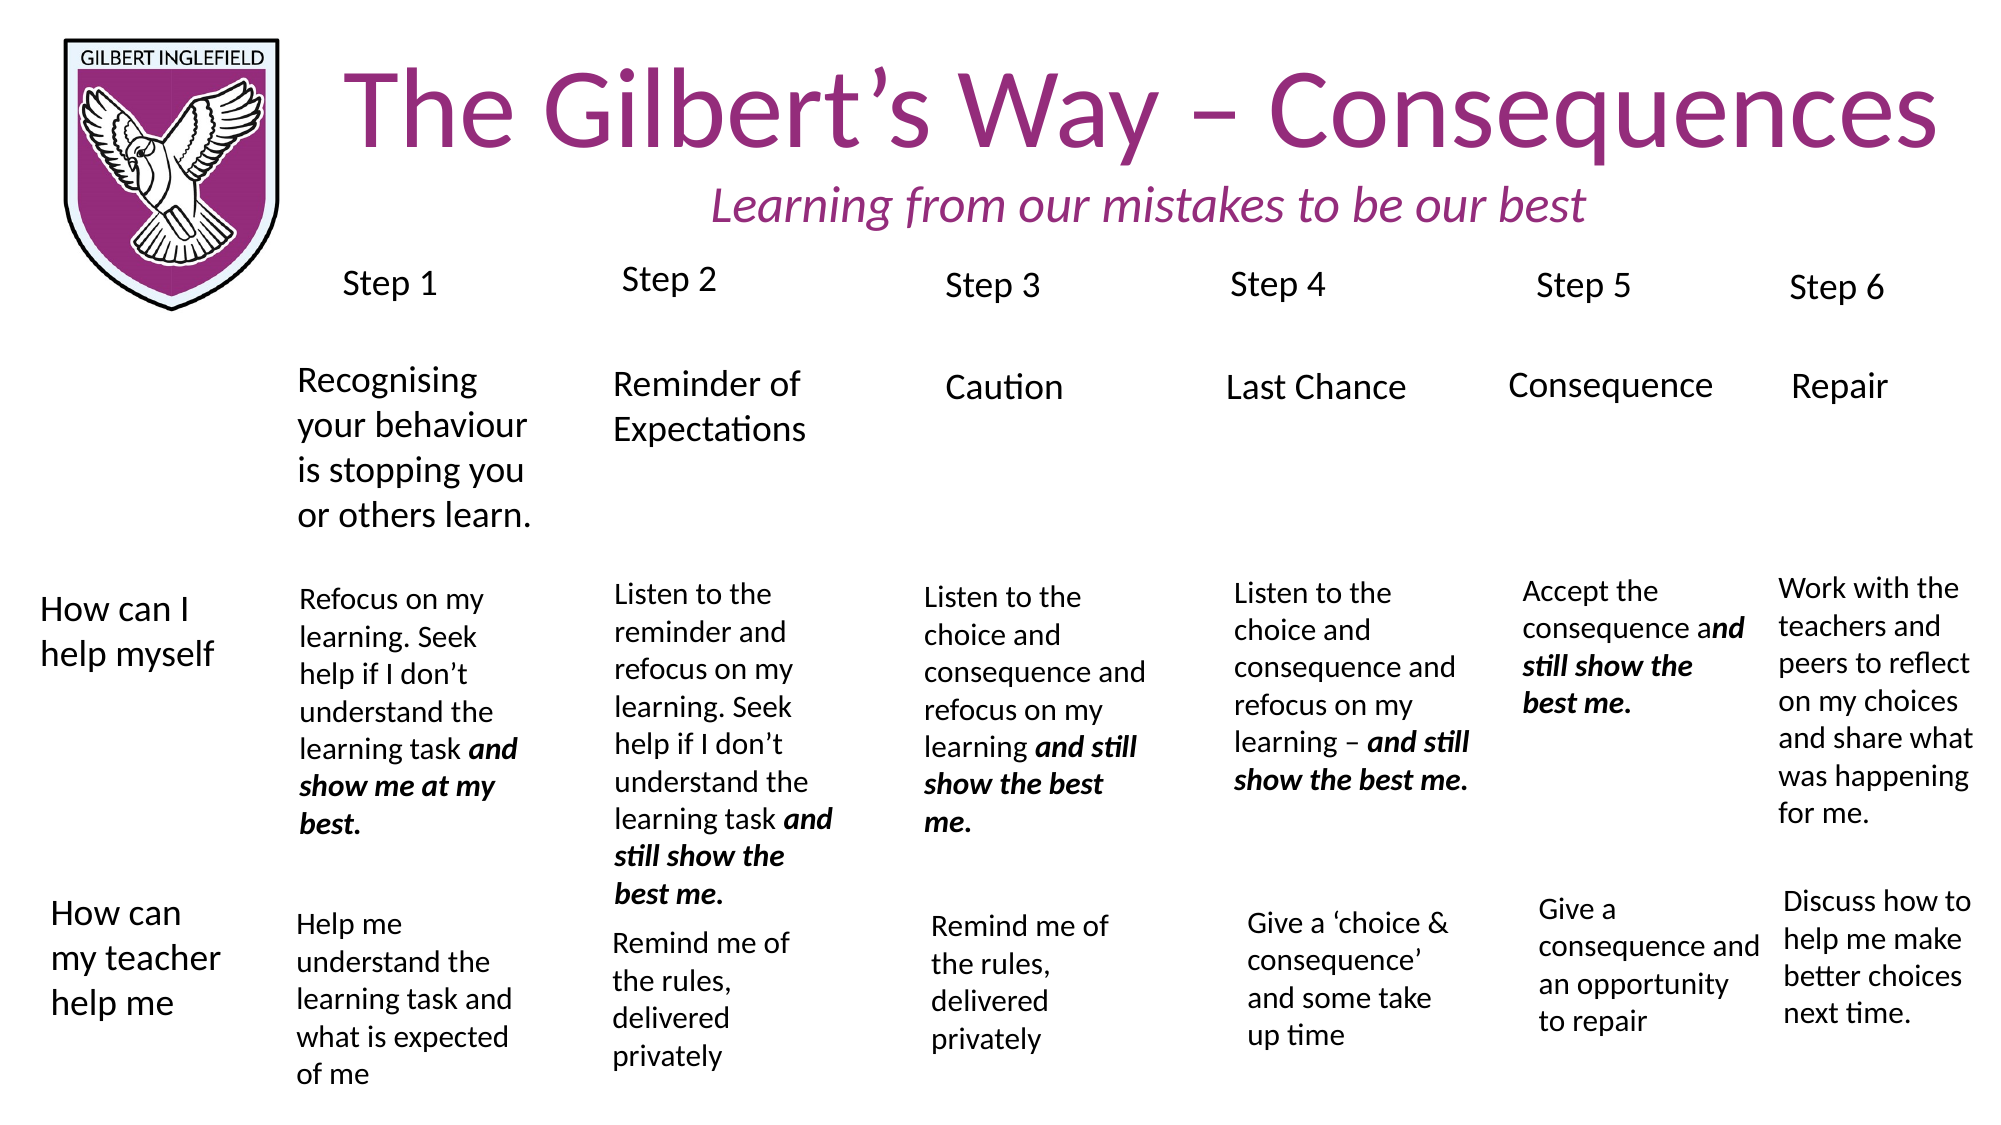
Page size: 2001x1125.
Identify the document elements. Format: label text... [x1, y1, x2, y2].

text_box Step 4 [1215, 251, 1486, 311]
text_box Step 5 [1521, 252, 1823, 313]
text_box Step 2 [607, 246, 909, 306]
text_box Reminder of Expectations [598, 351, 869, 457]
text_box Remind me of the rules, delivered privately [916, 898, 1170, 1063]
text_box Listen to the choice and consequence and refocus on my learning and still show the best me. [909, 568, 1163, 846]
picture [45, 28, 296, 321]
text_box How can my teacher help me [35, 880, 245, 1031]
text_box Give a consequence and an opportunity to repair [1523, 880, 1777, 1046]
text_box Step 6 [1774, 254, 2000, 315]
text_box The Gilbert’s Way – Consequences Learning from our mistakes to be our best [328, 25, 1970, 241]
text_box Remind me of the rules, delivered privately [597, 915, 851, 1080]
text_box Step 3 [930, 252, 1201, 312]
text_box Step 1 [327, 250, 598, 311]
text_box Discuss how to help me make better choices next time. [1768, 873, 2000, 1038]
text_box Listen to the choice and consequence and refocus on my learning – and still show the best me. [1219, 564, 1487, 804]
text_box Last Chance [1211, 354, 1481, 415]
text_box Work with the teachers and peers to reflect on my choices and share what was happening for me. [1763, 560, 2000, 838]
text_box How can I help myself [25, 576, 235, 682]
text_box Give a ‘choice & consequence’ and some take up time [1232, 894, 1486, 1060]
text_box Help me understand the learning task and what is expected of me [281, 896, 535, 1099]
text_box Recognising your behaviour is stopping you or others learn. [282, 347, 553, 543]
text_box Accept the consequence and still show the best me. [1507, 562, 1761, 727]
text_box Repair [1776, 353, 1928, 414]
text_box Listen to the reminder and refocus on my learning. Seek help if I don’t understand the learning task and still show the best me. [599, 566, 853, 918]
text_box Caution [930, 354, 1201, 415]
text_box Consequence [1493, 352, 1764, 413]
text_box Refocus on my learning. Seek help if I don’t understand the learning task and show me at my best. [284, 571, 538, 848]
